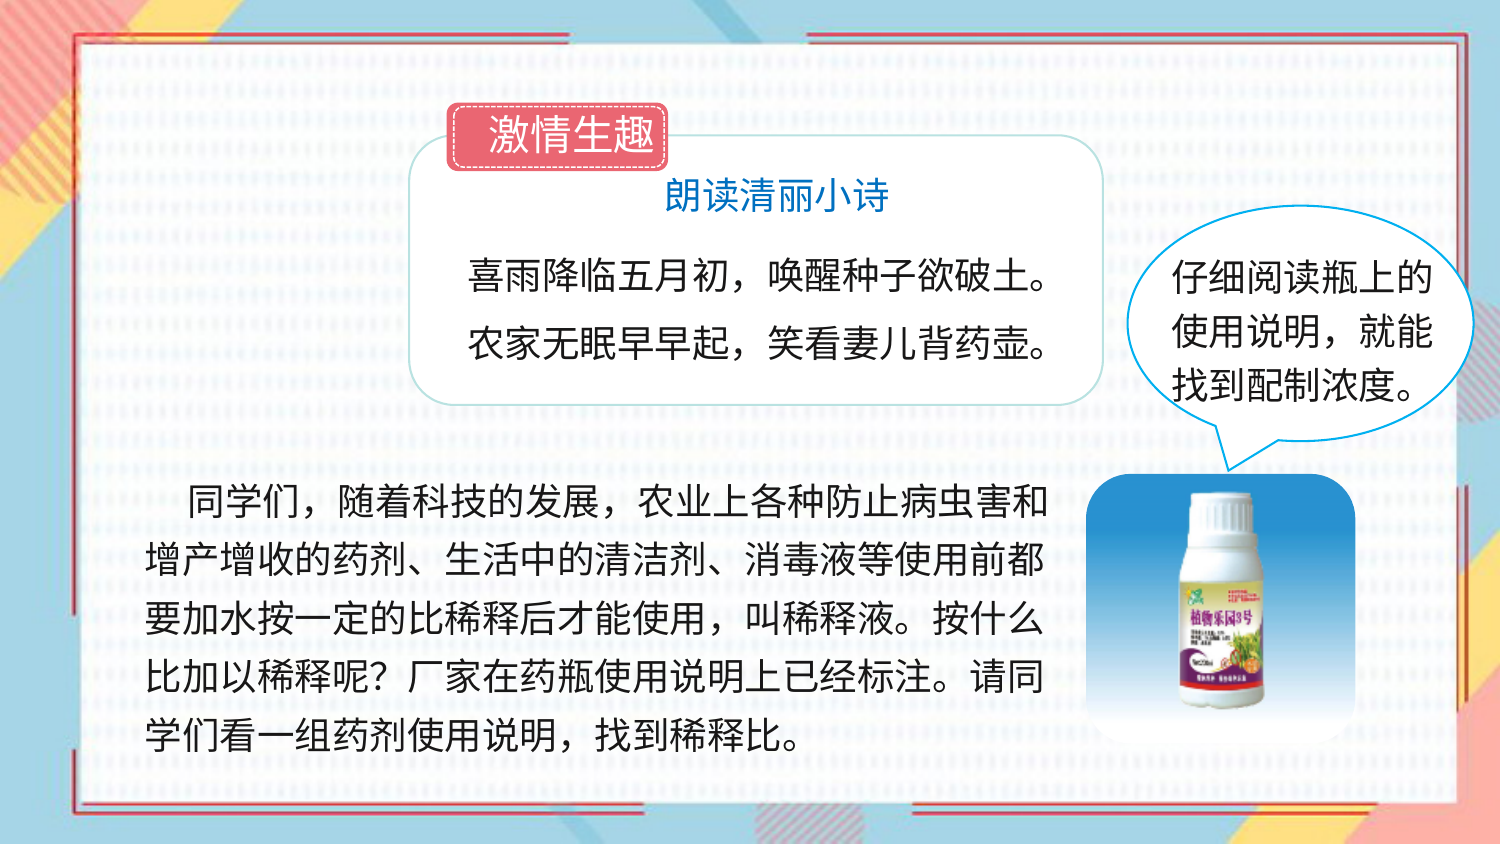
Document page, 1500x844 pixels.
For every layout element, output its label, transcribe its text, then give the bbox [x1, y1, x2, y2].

text_box 同学们，随着科技的发展，农业上各种防止病虫害和增产增收的药剂、生活中的清洁剂、消毒液等使用前都要加水按一定的比稀释后才能使用，叫稀释液。按什么比加以稀释呢？厂家在药瓶使用说明上已经标注。请同学们看一组药剂使用说明，找到稀释比。 [130, 456, 1075, 764]
picture [0, 0, 1500, 844]
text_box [1127, 205, 1474, 442]
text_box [409, 101, 1103, 406]
